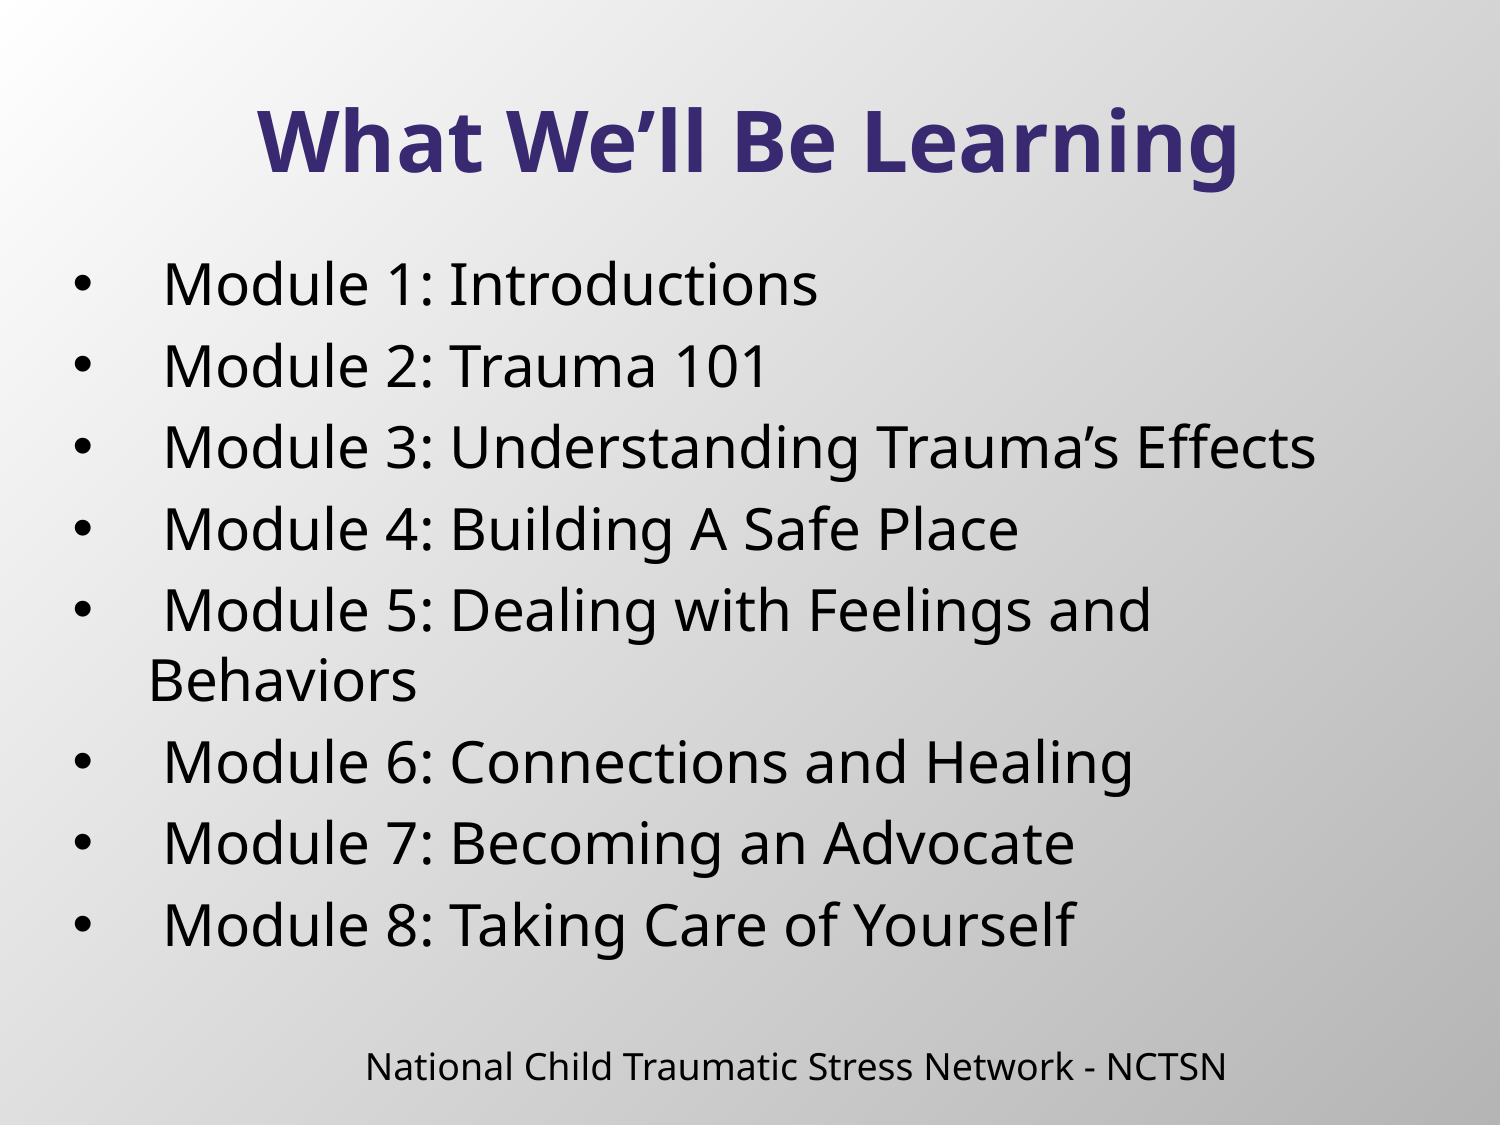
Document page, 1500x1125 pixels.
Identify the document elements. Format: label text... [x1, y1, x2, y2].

title What We’ll Be Learning [75, 45, 1425, 233]
list Module 1: Introductions Module 2: Trauma 101 Module 3: Understanding Trauma’s Effects Module 4: Building A Safe Place Module 5: Dealing with Feelings and Behaviors Module 6: Connections and Healing Module 7: Becoming an Advocate Module 8: Taking Care of Yourself [57, 239, 1438, 1015]
text_box National Child Traumatic Stress Network - NCTSN [349, 1035, 1457, 1096]
